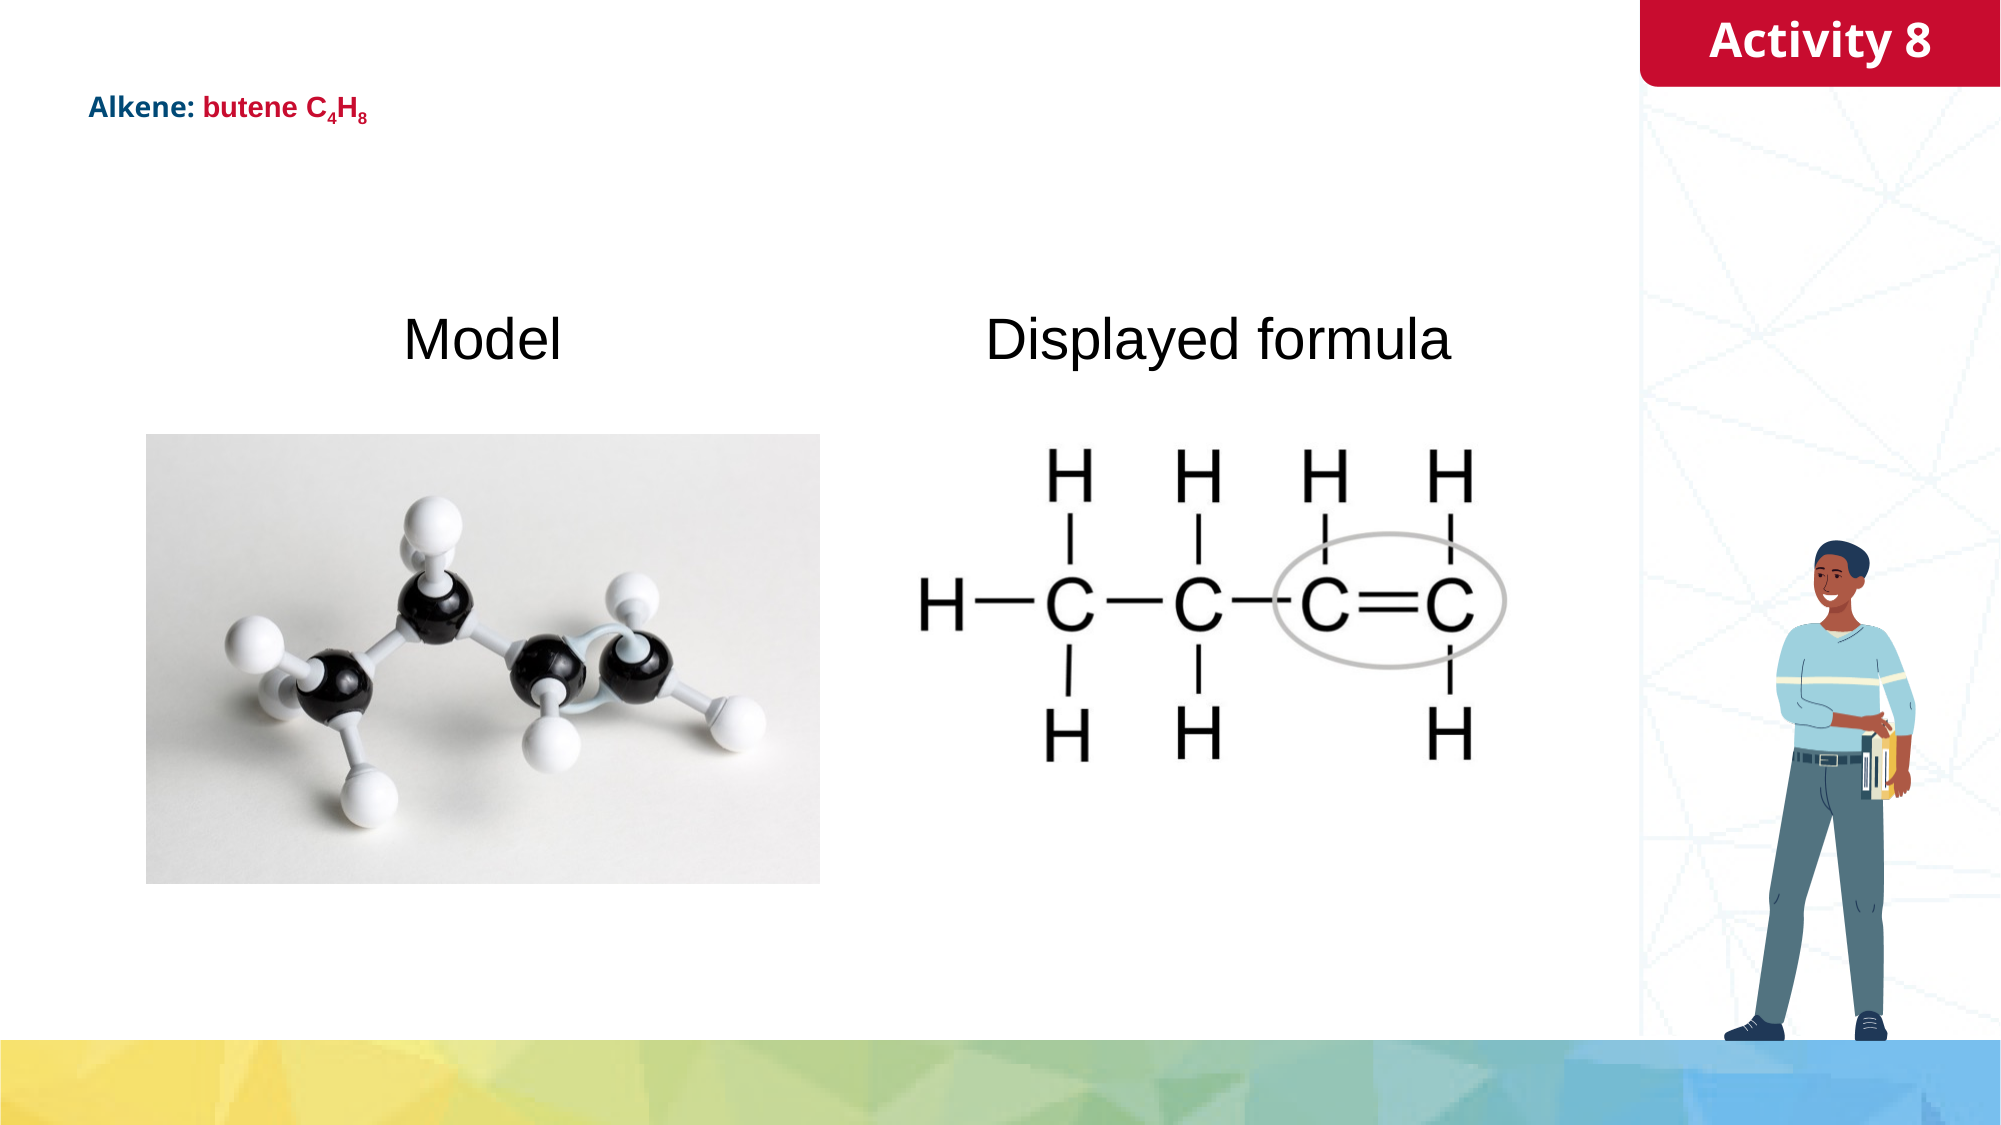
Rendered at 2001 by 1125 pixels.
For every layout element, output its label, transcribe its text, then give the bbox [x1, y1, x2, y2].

text_box Displayed formula [944, 314, 1494, 387]
picture [893, 434, 1513, 776]
text_box Model [208, 314, 758, 387]
picture [146, 434, 820, 884]
title Alkene: butene C4H8 [88, 88, 1566, 161]
picture [0, 0, 2001, 1125]
